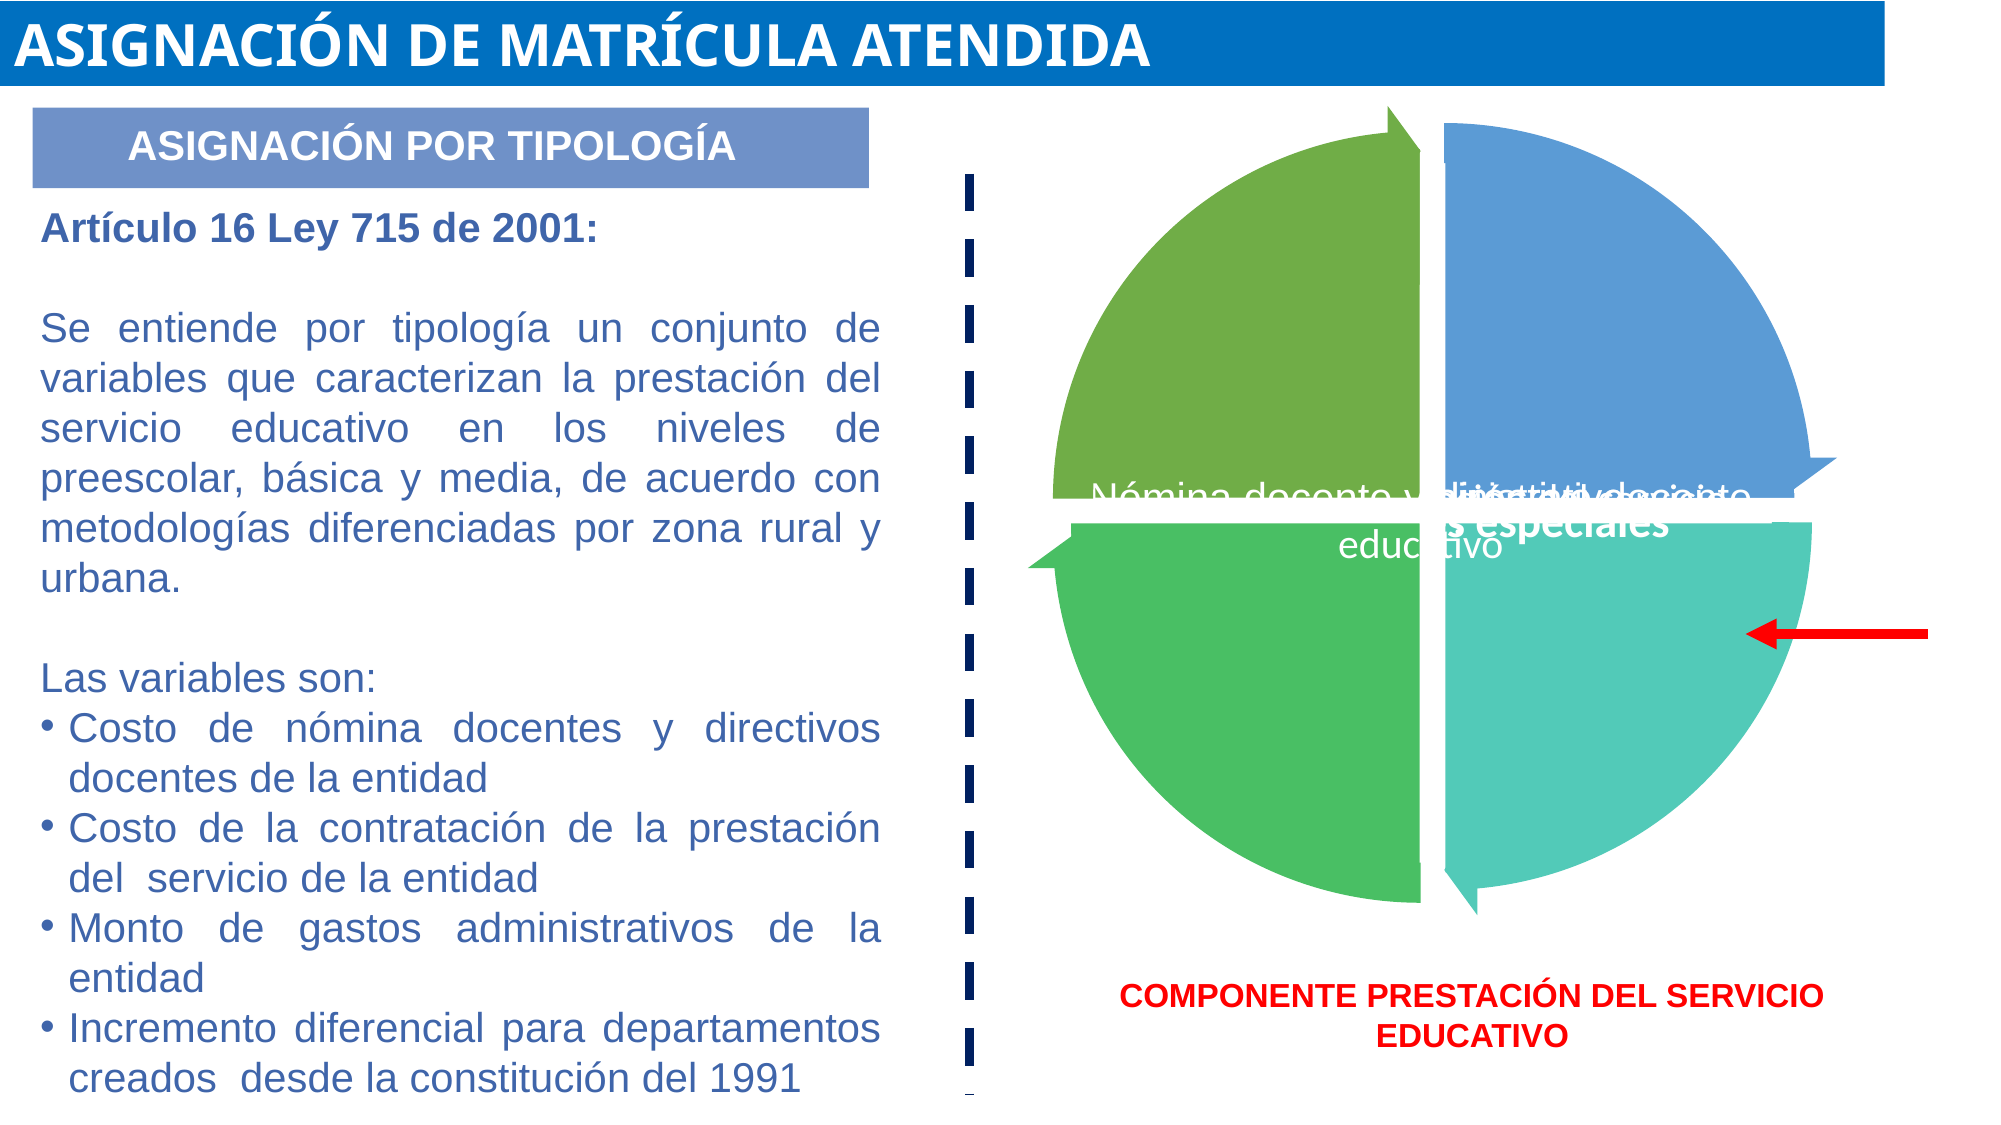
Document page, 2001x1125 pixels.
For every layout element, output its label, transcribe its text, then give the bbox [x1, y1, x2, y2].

text_box Artículo 16 Ley 715 de 2001: Se entiende por tipología un conjunto de variables que caracterizan la prestación del servicio educativo en los niveles de preescolar, básica y media, de acuerdo con metodologías diferenciadas por zona rural y urbana. Las variables son: Costo de nómina docentes y directivos docentes de la entidad Costo de la contratación de la prestación del servicio de la entidad Monto de gastos administrativos de la entidad Incremento diferencial para departamentos creados desde la constitución del 1991 [25, 192, 897, 1108]
text_box COMPONENTE PRESTACIÓN DEL SERVICIO EDUCATIVO [1016, 967, 1929, 1062]
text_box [896, 95, 1975, 932]
text_box ASIGNACIÓN DE MATRÍCULA ATENDIDA [0, 1, 1885, 86]
text_box ASIGNACIÓN POR TIPOLOGÍA [112, 111, 790, 177]
text_box [32, 107, 870, 189]
